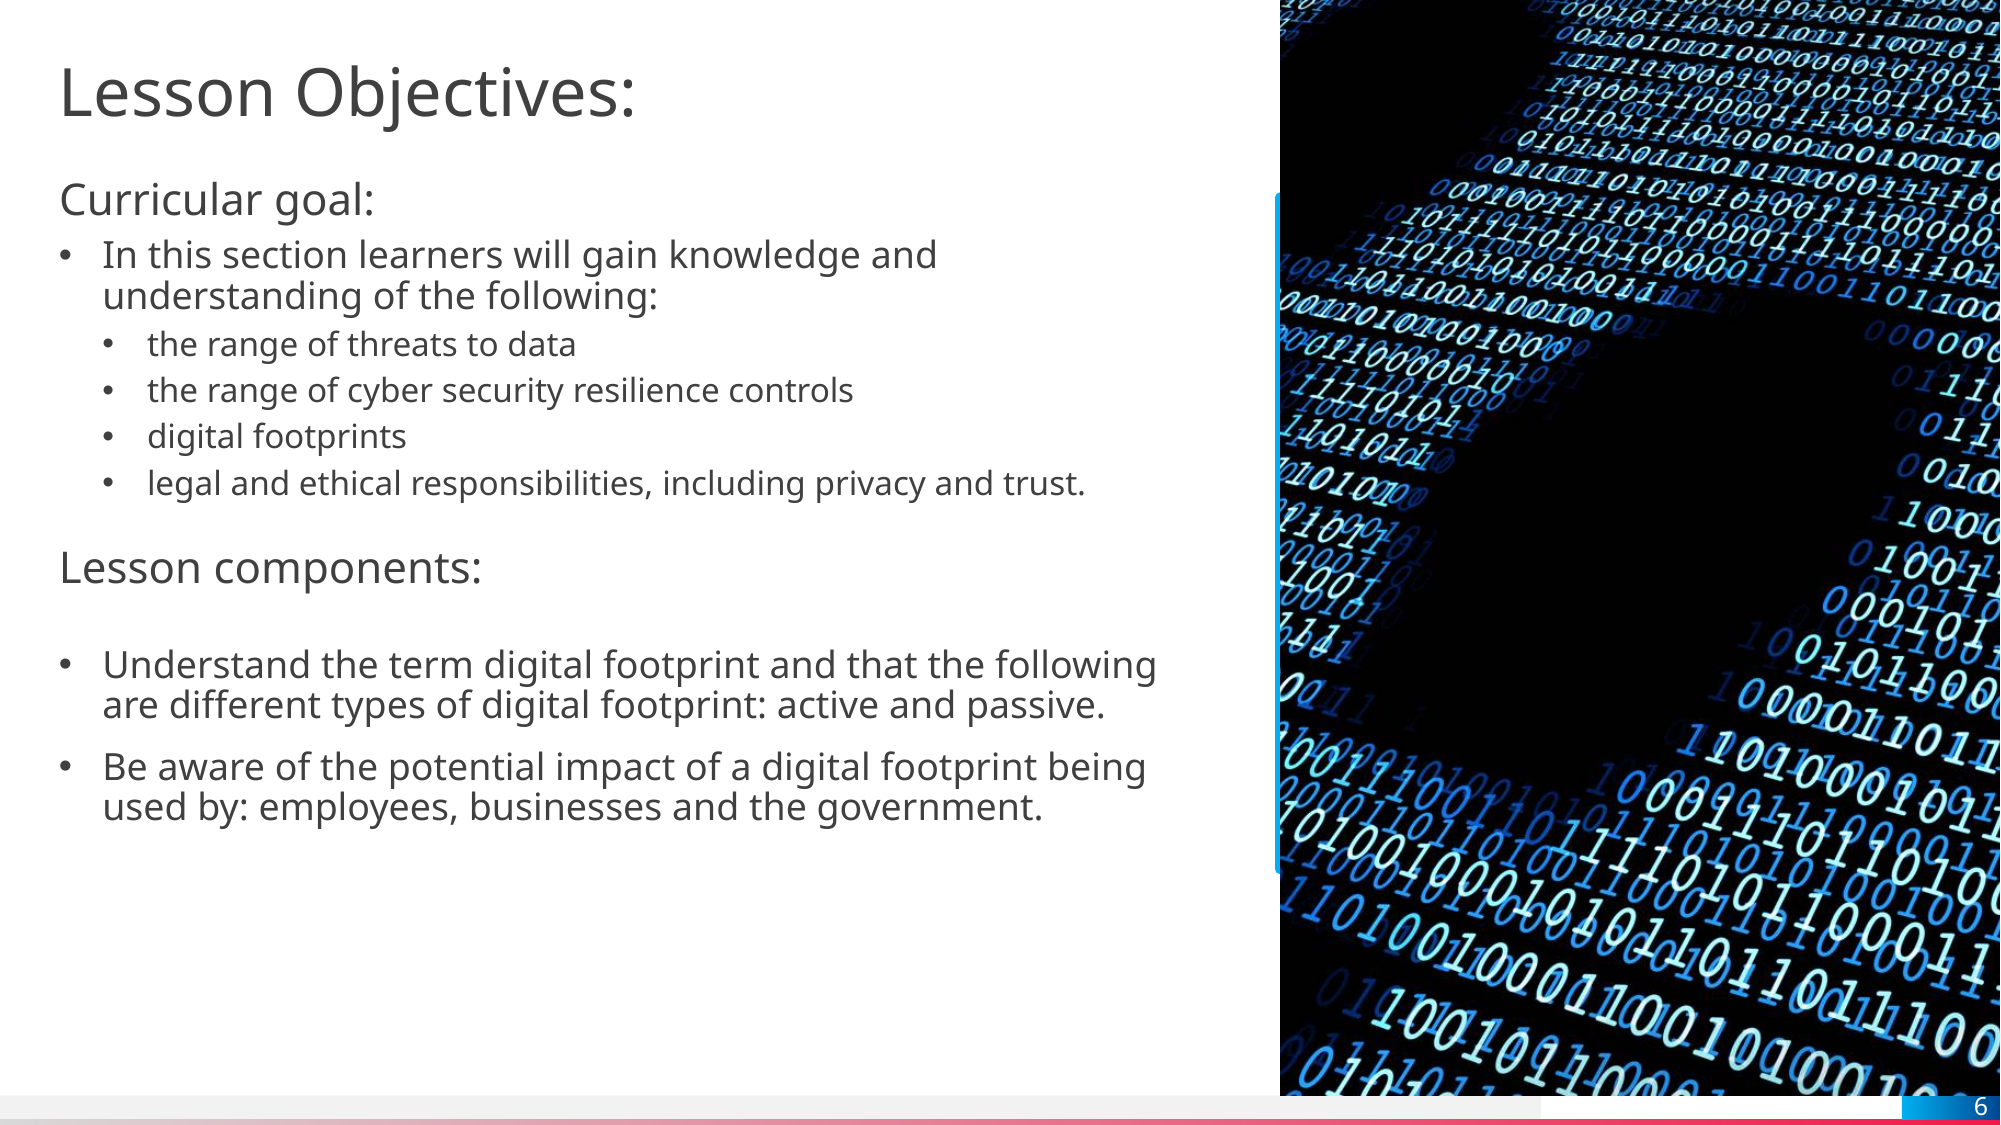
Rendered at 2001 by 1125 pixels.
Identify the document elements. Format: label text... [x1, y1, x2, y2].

list In this section learners will gain knowledge and understanding of the following: the range of threats to data the range of cyber security resilience controls digital footprints legal and ethical responsibilities, including privacy and trust. Understand the term digital footprint and that the following are different types of digital footprint: active and passive. Be aware of the potential impact of a digital footprint being used by: employees, businesses and the government. [59, 236, 1207, 546]
slide_number 6 [1901, 1096, 2000, 1120]
text_box Lesson components: [58, 546, 1207, 606]
list In this section learners will gain knowledge and understanding of the following: the range of threats to data the range of cyber security resilience controls digital footprints legal and ethical responsibilities, including privacy and trust. Understand the term digital footprint and that the following are different types of digital footprint: active and passive. Be aware of the potential impact of a digital footprint being used by: employees, businesses and the government. [59, 606, 1207, 975]
title Lesson Objectives: [59, 59, 1207, 148]
picture [1280, 0, 2000, 1096]
list Curricular goal: [59, 177, 1207, 236]
